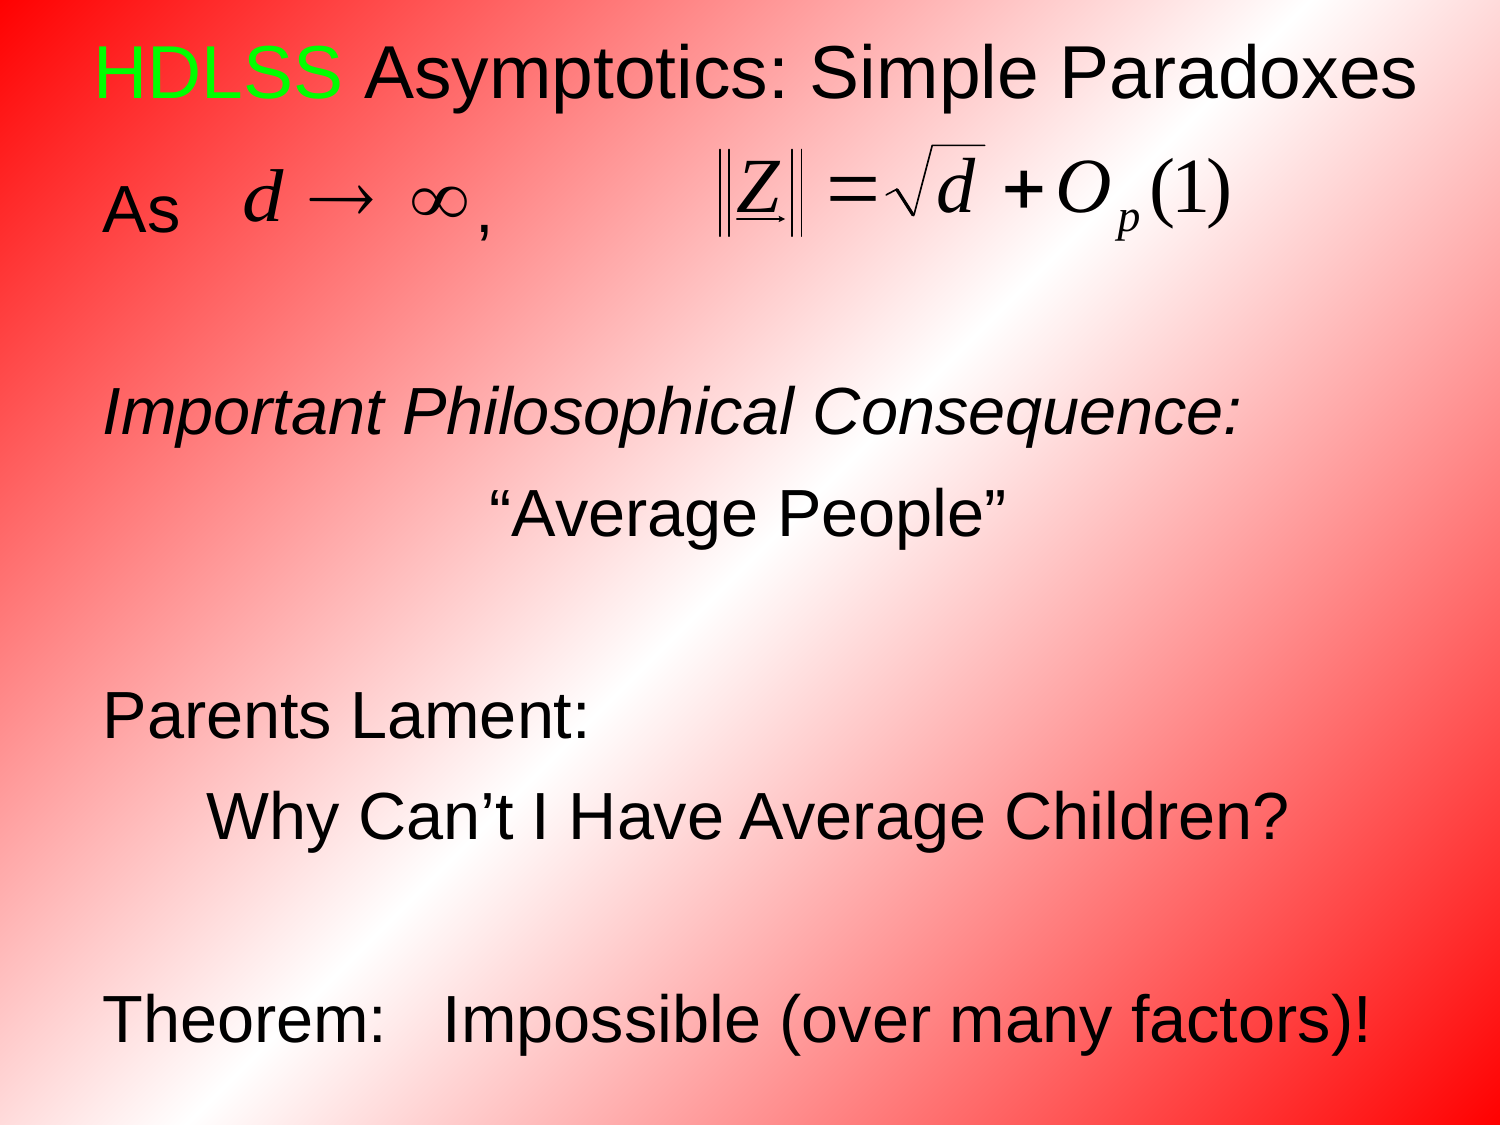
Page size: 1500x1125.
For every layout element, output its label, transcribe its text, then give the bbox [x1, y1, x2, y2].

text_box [712, 137, 1238, 249]
title HDLSS Asymptotics: Simple Paradoxes [50, 0, 1463, 138]
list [237, 162, 476, 232]
